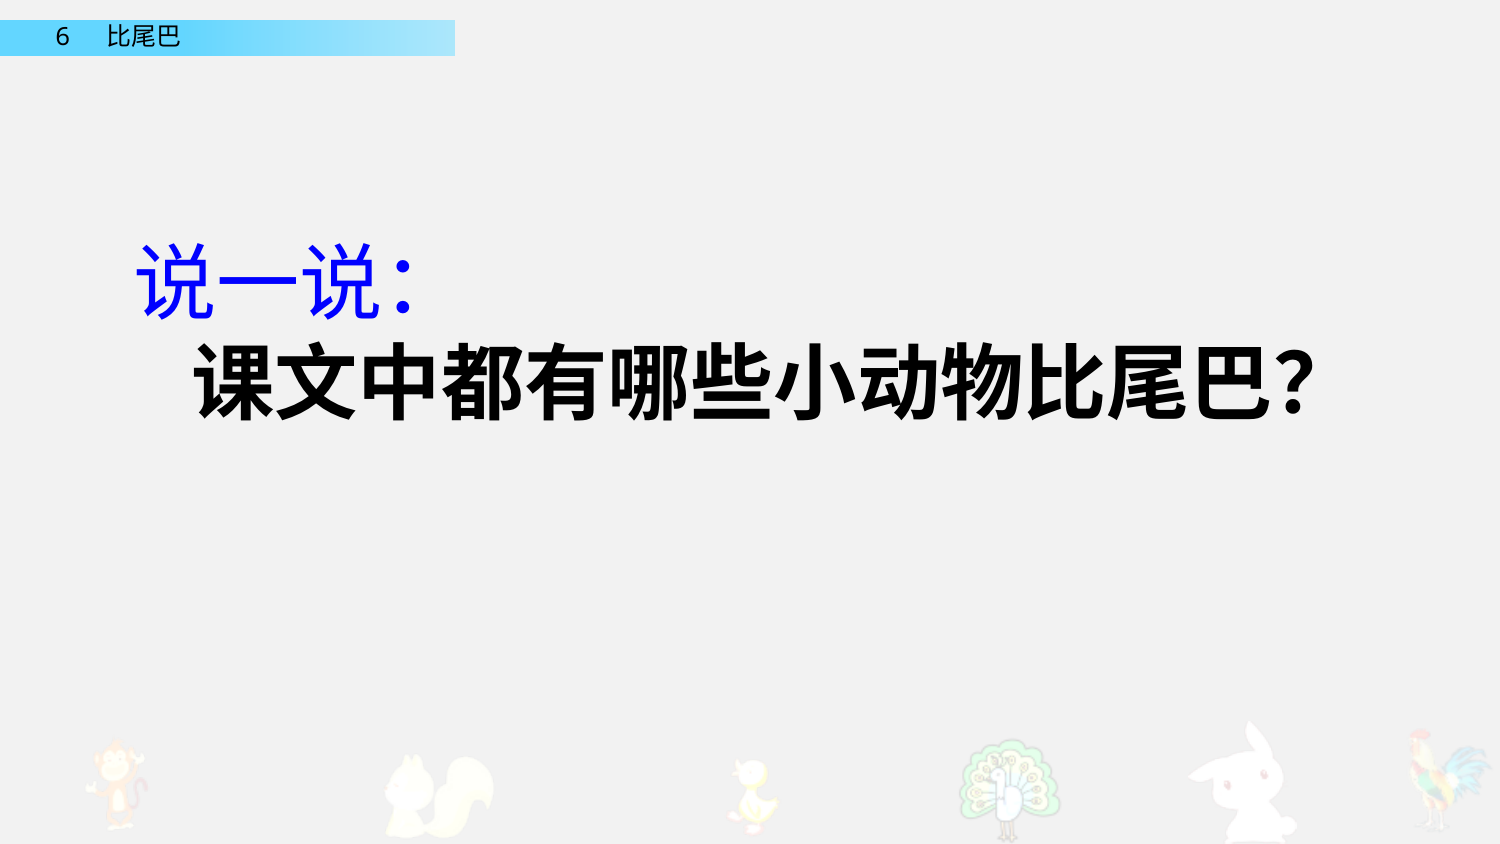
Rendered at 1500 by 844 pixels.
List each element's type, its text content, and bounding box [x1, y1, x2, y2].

text_box 说一说： 课文中都有哪些小动物比尾巴？ [23, 222, 1483, 438]
